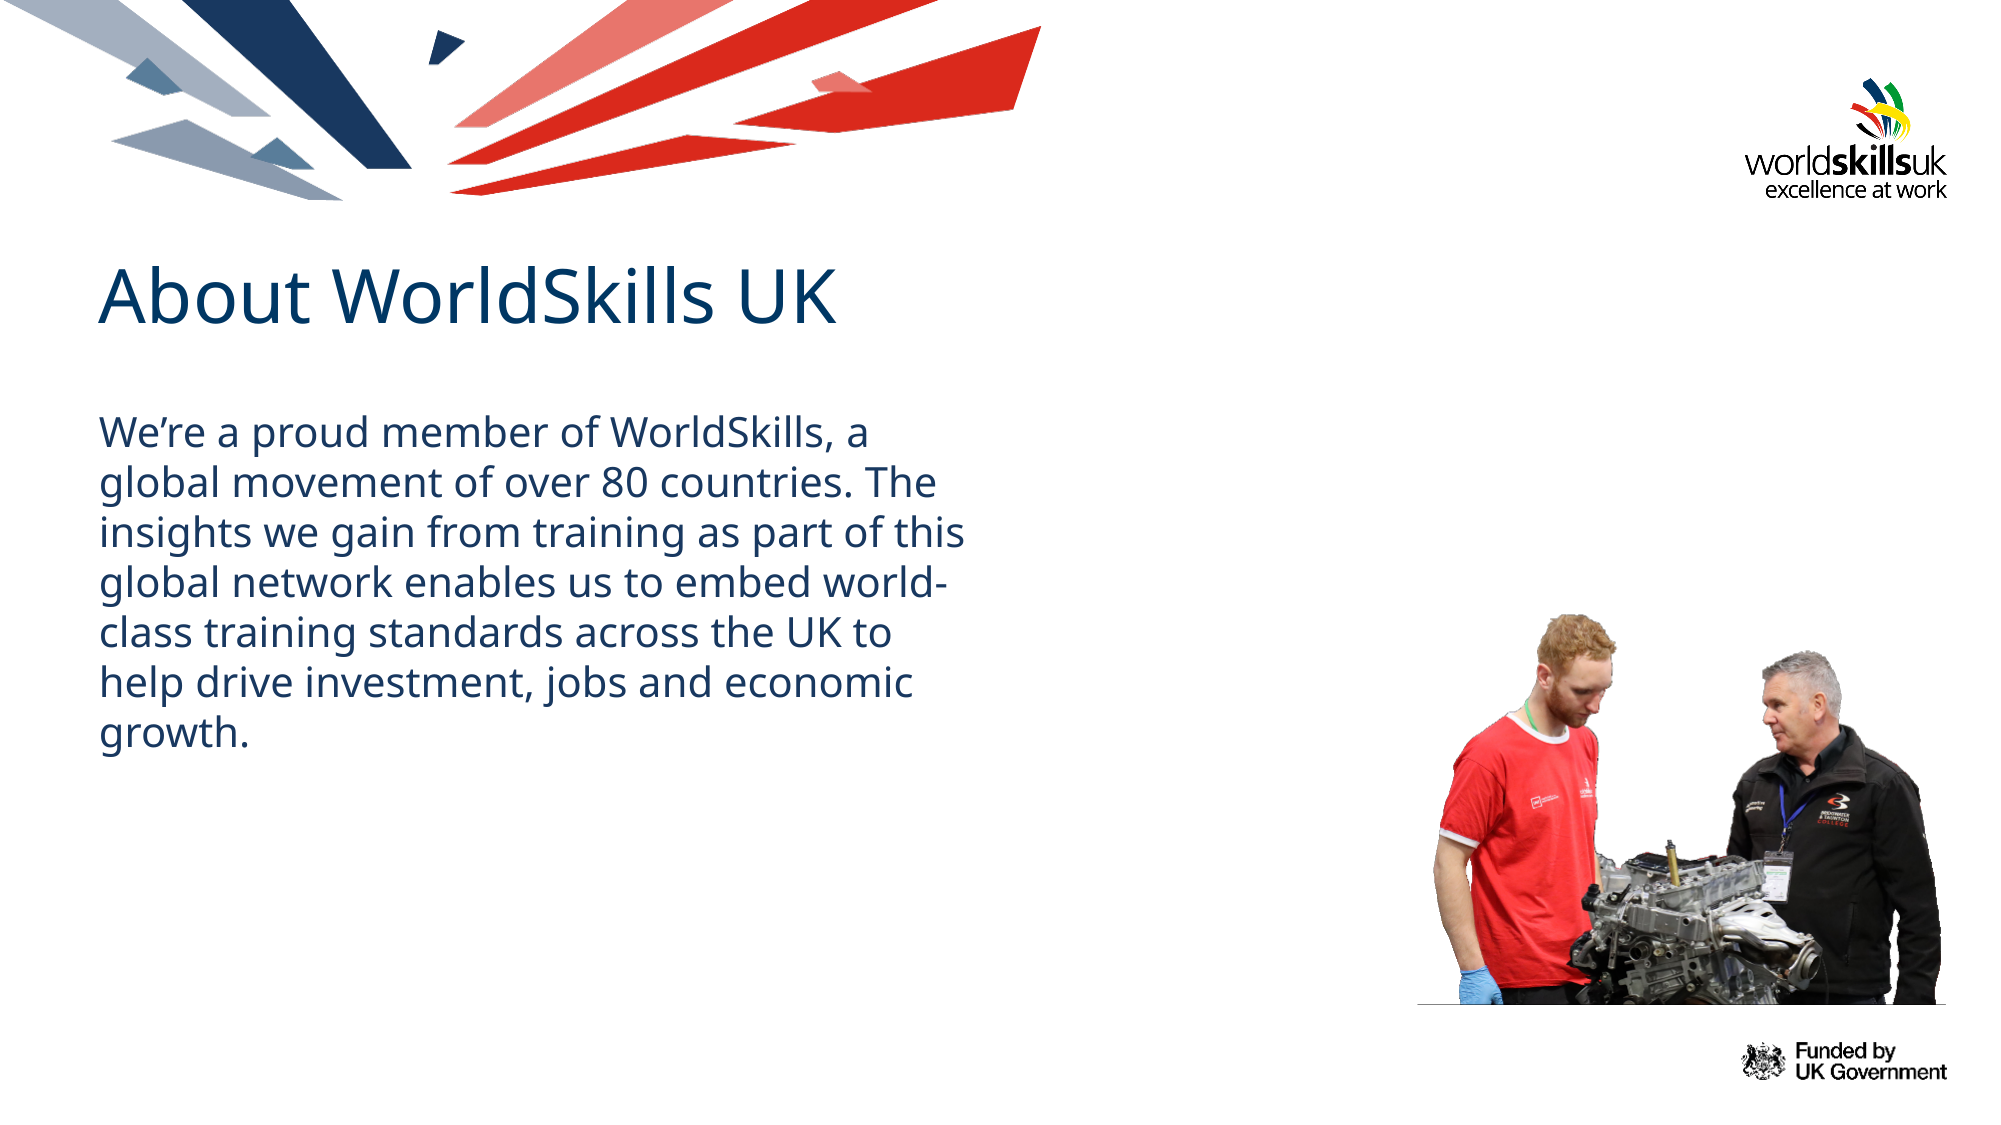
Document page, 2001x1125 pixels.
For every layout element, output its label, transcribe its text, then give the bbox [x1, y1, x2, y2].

subtitle We’re a proud member of WorldSkills, a global movement of over 80 countries. The insights we gain from training as part of this global network enables us to embed world-class training standards across the UK to help drive investment, jobs and economic growth. [83, 397, 984, 929]
picture [1409, 0, 2000, 1005]
picture [0, 0, 1057, 208]
title About WorldSkills UK [83, 210, 1409, 347]
picture [1736, 1037, 1952, 1085]
